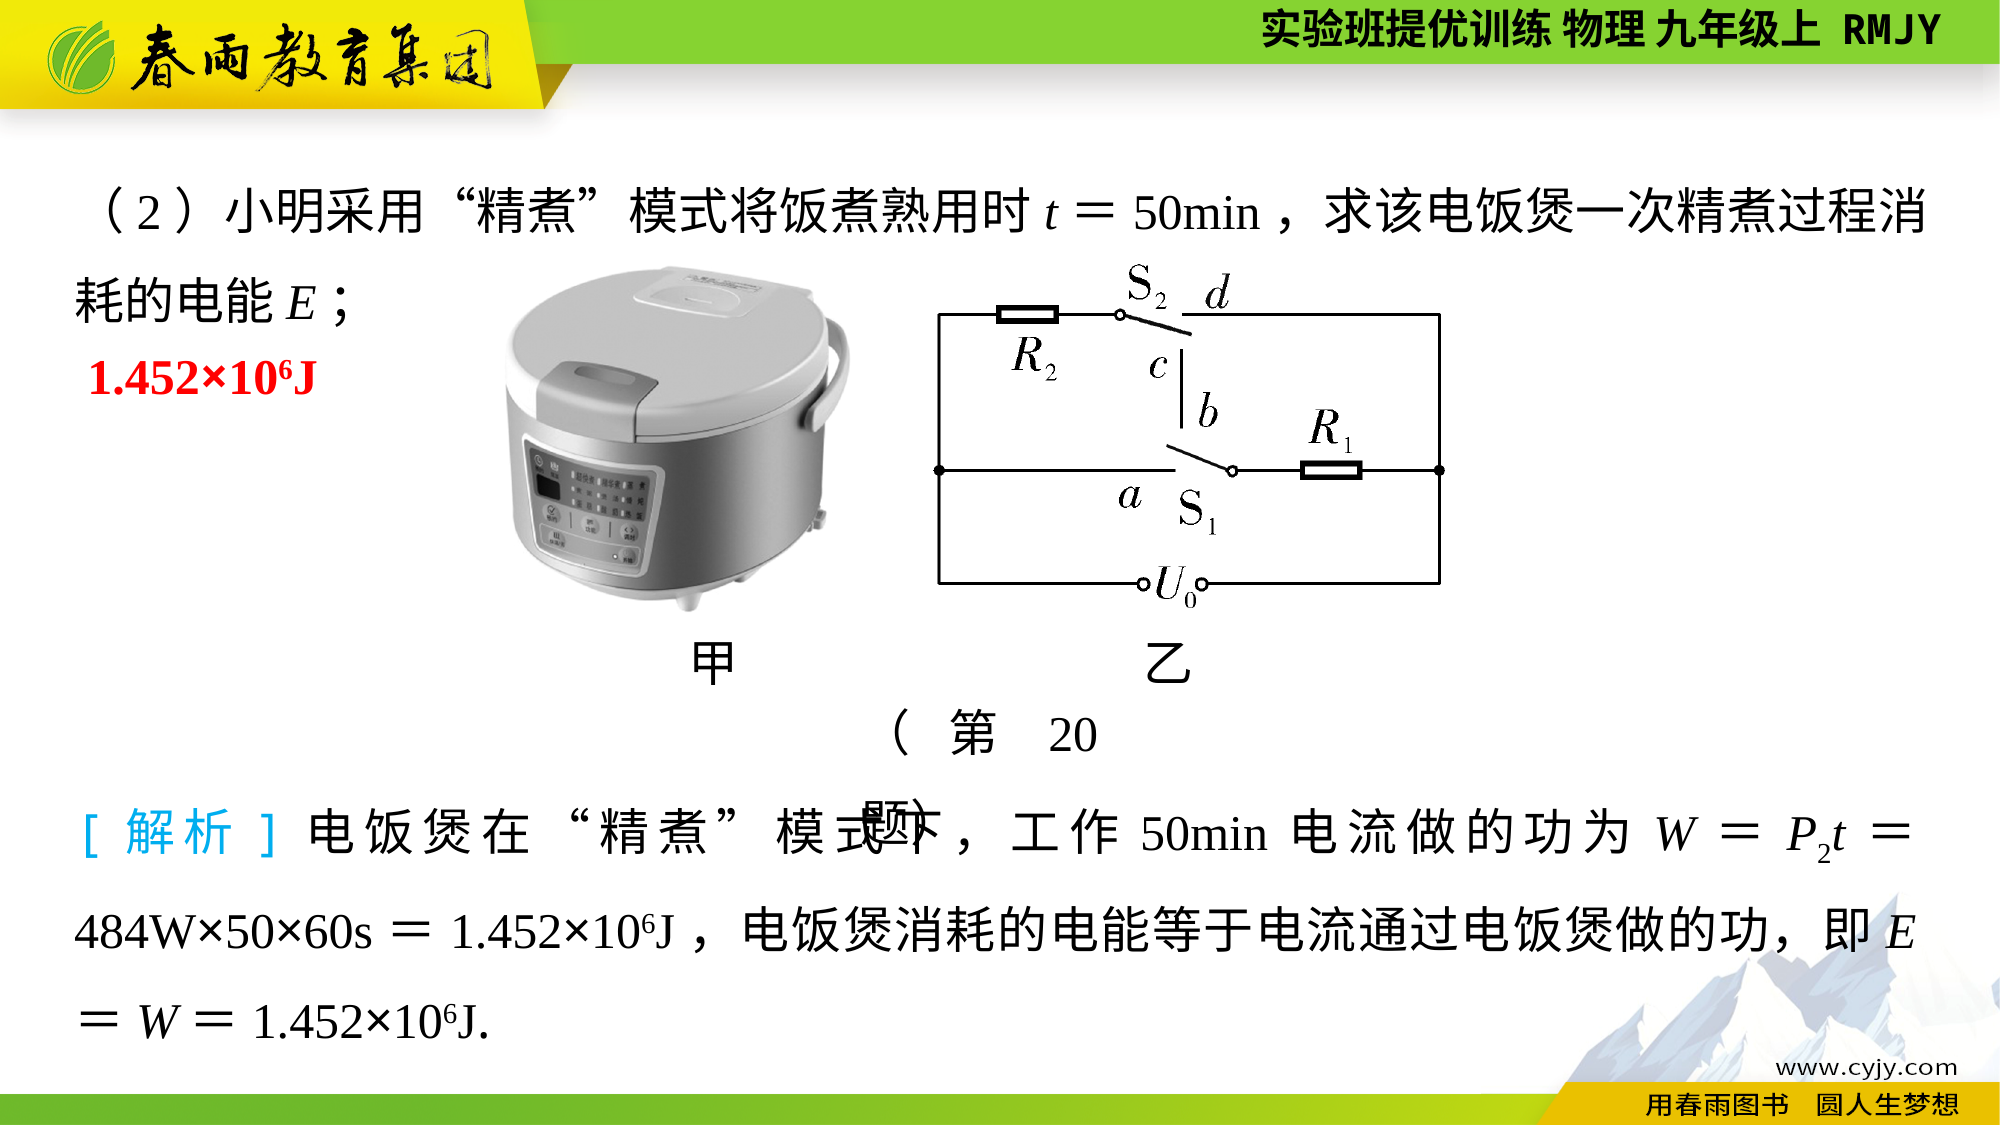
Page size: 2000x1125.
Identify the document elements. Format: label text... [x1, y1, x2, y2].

text_box 1.452×106J [72, 337, 333, 413]
text_box [解析]电饭煲在“精煮”模式下，工作50min电流做的功为W＝P2t＝484W×50×60s＝1.452×106J，电饭煲消耗的电能等于电流通过电饭煲做的功，即E＝W＝1.452×106J. [59, 758, 1944, 1057]
text_box 甲 乙 [673, 593, 1264, 699]
text_box （第20题） [845, 664, 1125, 758]
list （2）小明采用“精煮”模式将饭煮熟用时t＝50min，求该电饭煲一次精煮过程消耗的电能E； [59, 141, 1944, 328]
picture [0, 0, 2000, 1125]
